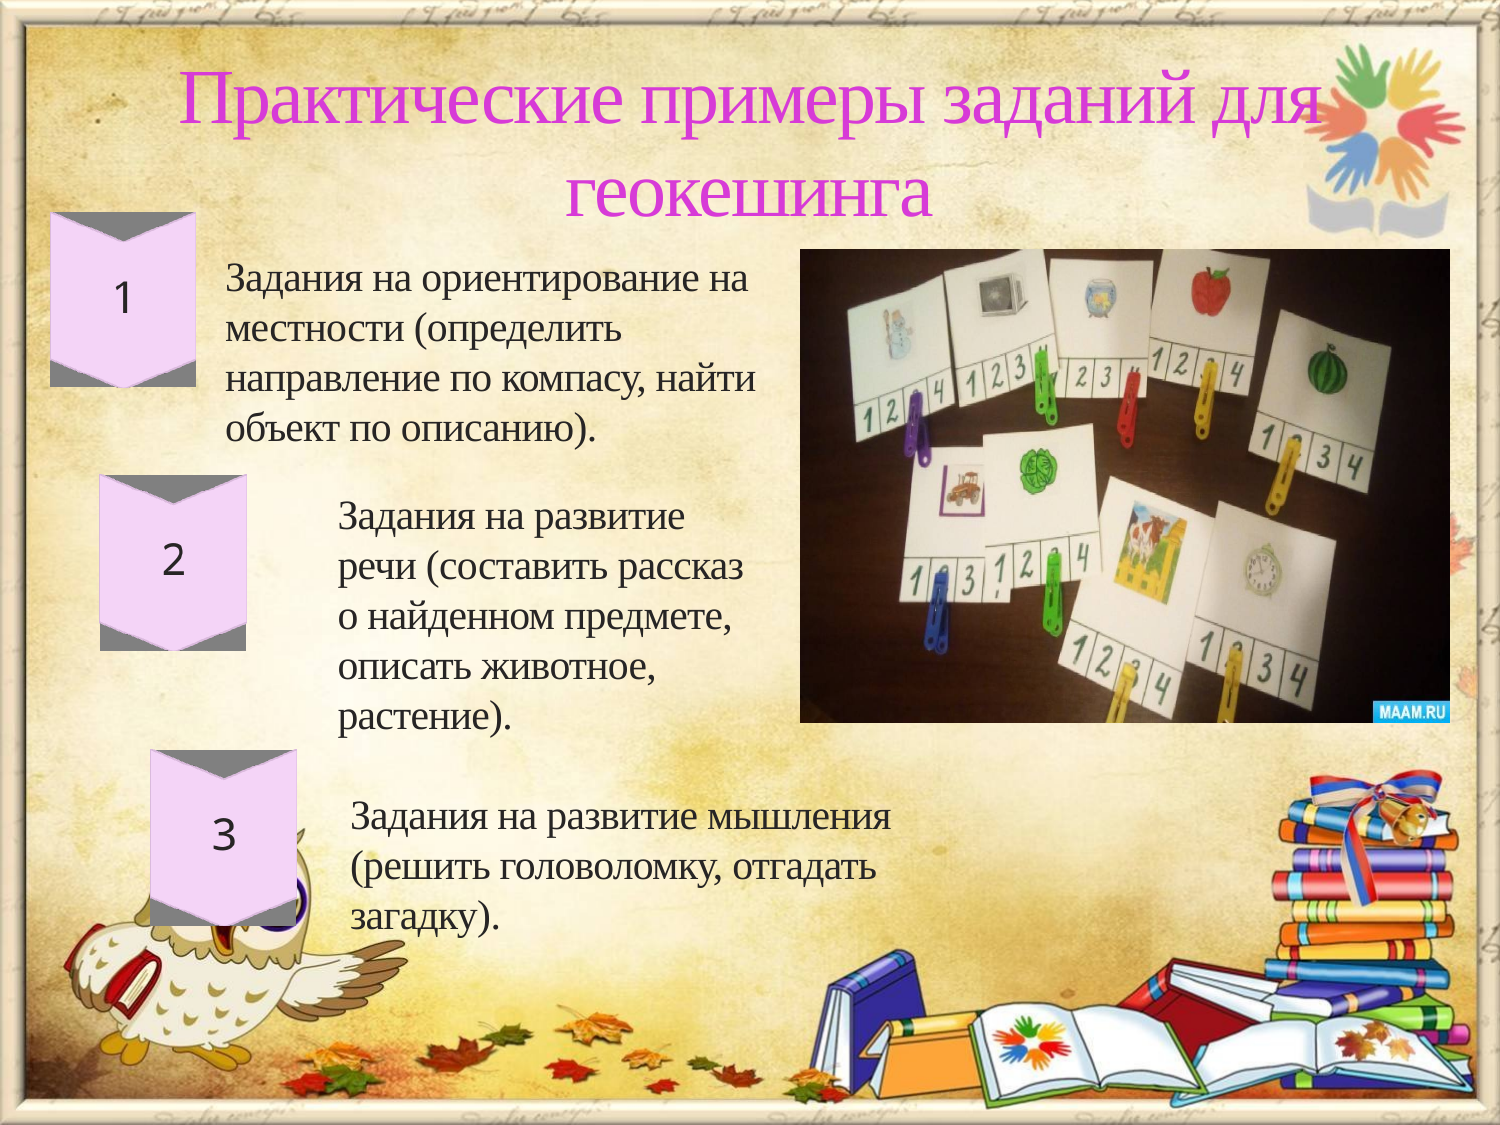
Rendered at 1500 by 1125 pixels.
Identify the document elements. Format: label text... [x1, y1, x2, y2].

text_box Задания на развитие мышления (решить головоломку, отгадать загадку). [350, 787, 913, 913]
title Практические примеры заданий для геокешинга [75, 45, 1425, 233]
picture [0, 0, 1500, 1125]
text_box Задания на ориентирование на местности (определить направление по компасу, найти объект по описанию). [225, 249, 798, 376]
text_box Задания на развитие речи (составить рассказ о найденном предмете, описать животное, растение). [337, 487, 750, 613]
